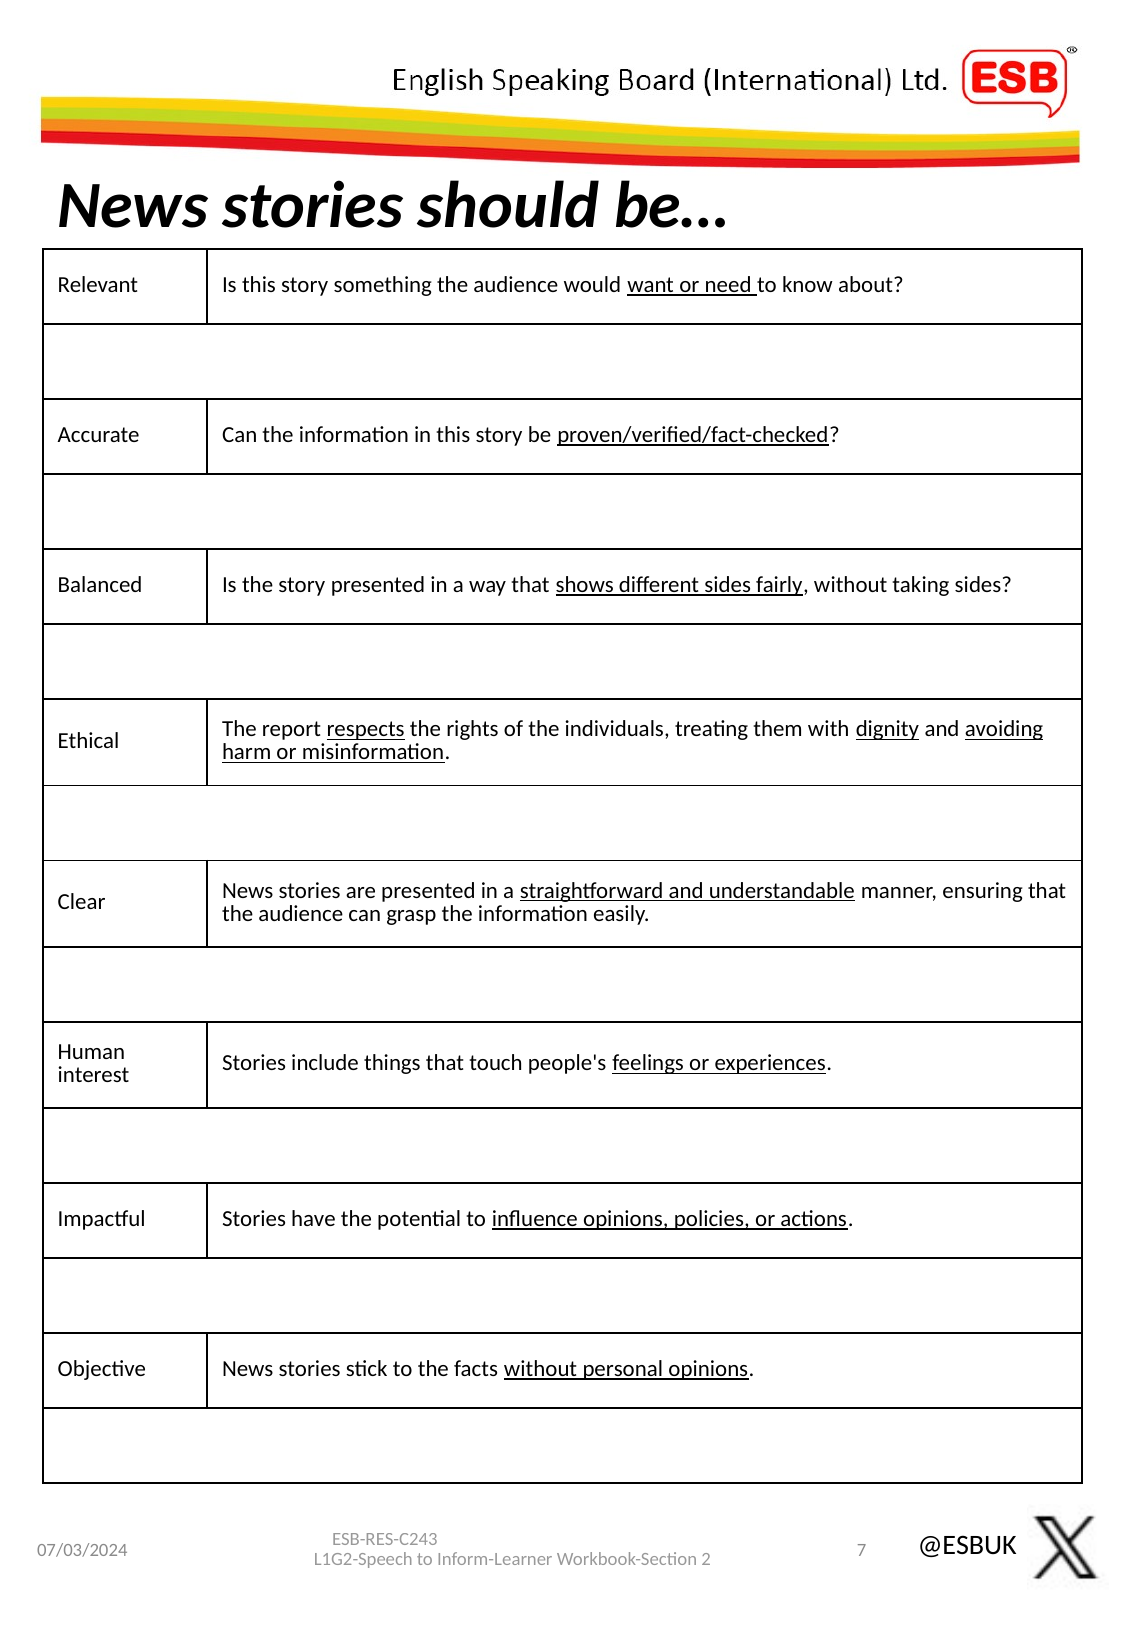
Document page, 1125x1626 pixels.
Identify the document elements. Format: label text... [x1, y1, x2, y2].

table_cell Human interest [44, 1023, 206, 1107]
table_cell Ethical [44, 700, 206, 785]
table_cell [44, 948, 1081, 1021]
table_cell News stories are presented in a straightforward and understandable manner, ensuring that the audience can grasp the information easily. [208, 861, 1081, 946]
title News stories should be… [42, 162, 1014, 248]
table_cell [44, 475, 1081, 548]
table_cell Stories include things that touch people's feelings or experiences. [208, 1023, 1081, 1107]
table_cell The report respects the rights of the individuals, treating them with dignity and avoiding harm or misinformation. [208, 700, 1081, 785]
table_cell Objective [44, 1334, 206, 1407]
table_cell [44, 1259, 1081, 1332]
picture [1026, 1504, 1109, 1592]
table_header Relevant [44, 250, 206, 323]
table_cell Stories have the potential to influence opinions, policies, or actions. [208, 1184, 1081, 1257]
table_cell [44, 1409, 1081, 1482]
table_cell Is the story presented in a way that shows different sides fairly, without taking sides? [208, 550, 1081, 623]
table_cell [44, 625, 1081, 698]
table_cell Impactful [44, 1184, 206, 1257]
slide_number 7 [697, 1506, 882, 1593]
table_header Is this story something the audience would want or need to know about? [208, 250, 1081, 323]
table_cell [44, 786, 1081, 860]
table_cell Can the information in this story be proven/verified/fact-checked? [208, 400, 1081, 473]
table_cell Clear [44, 861, 206, 946]
picture [0, 1, 1125, 234]
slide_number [22, 1506, 276, 1593]
table_cell News stories stick to the facts without personal opinions. [208, 1334, 1081, 1407]
table_cell [44, 325, 1081, 398]
table_cell Accurate [44, 400, 206, 473]
footer ESB-RES-C243 L1G2-Speech to Inform-Learner Workbook-Section 2 [296, 1506, 697, 1593]
table_cell [44, 1109, 1081, 1182]
table_cell Balanced [44, 550, 206, 623]
